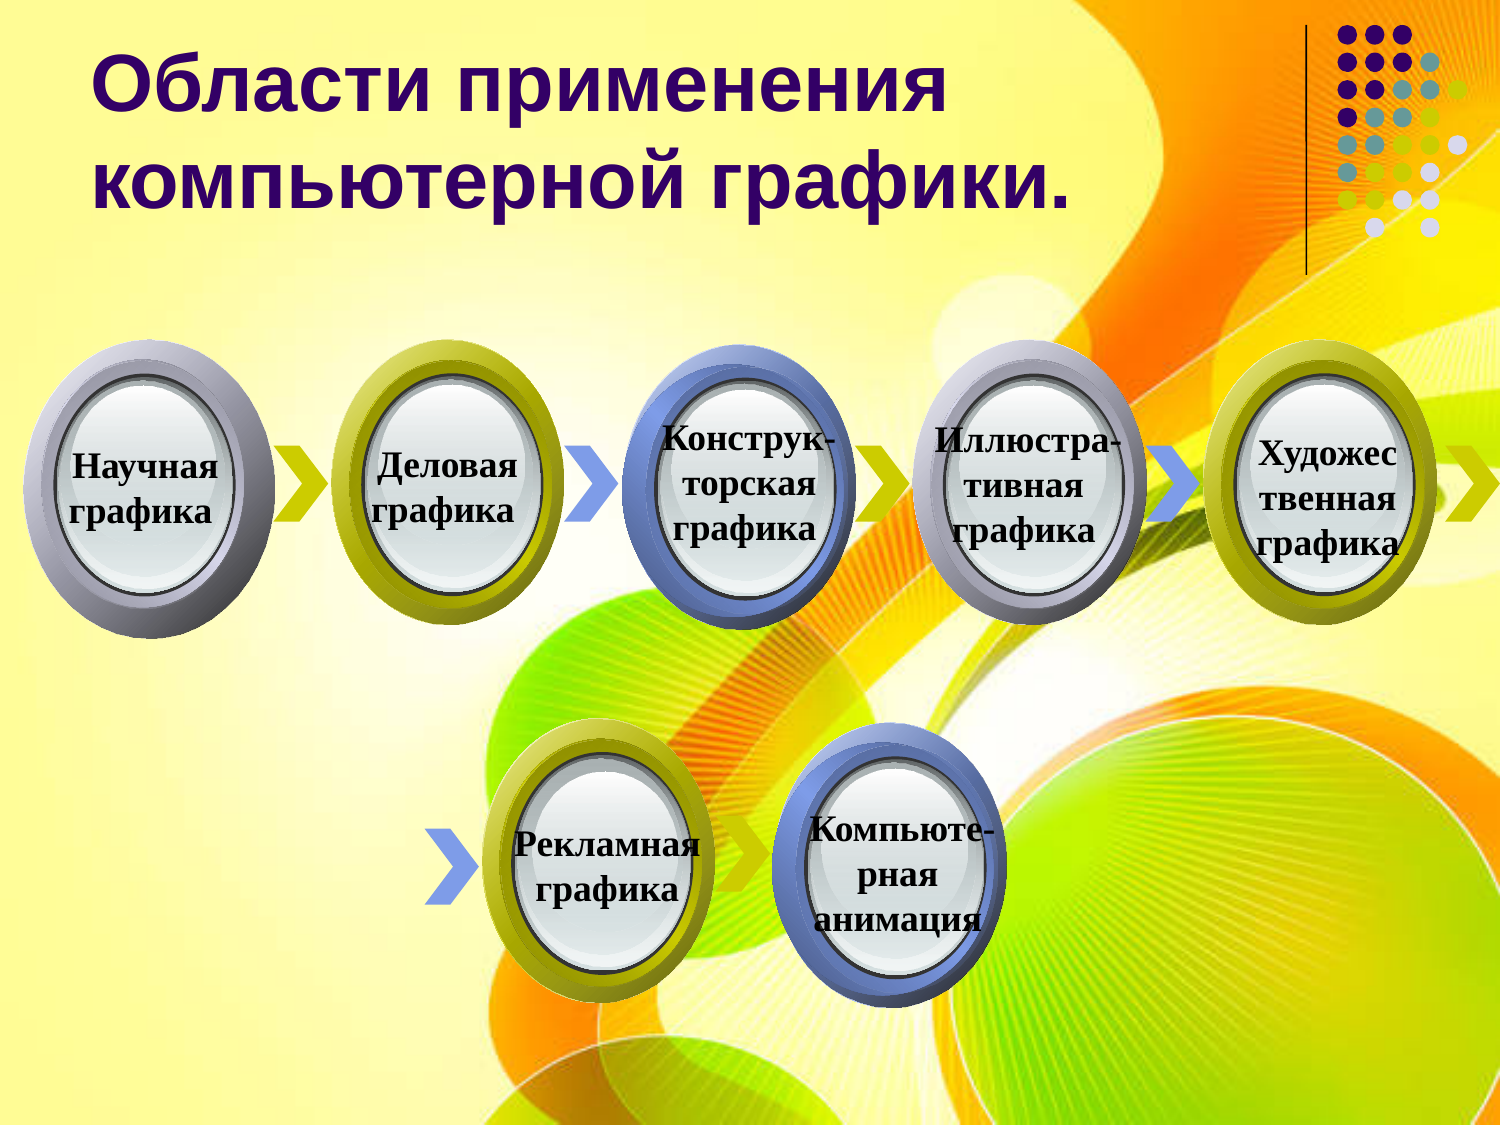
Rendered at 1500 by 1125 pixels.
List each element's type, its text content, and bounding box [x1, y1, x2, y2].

picture [0, 0, 1500, 1125]
title Области применения компьютерной графики. [74, 19, 1313, 233]
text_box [23, 339, 1500, 1009]
